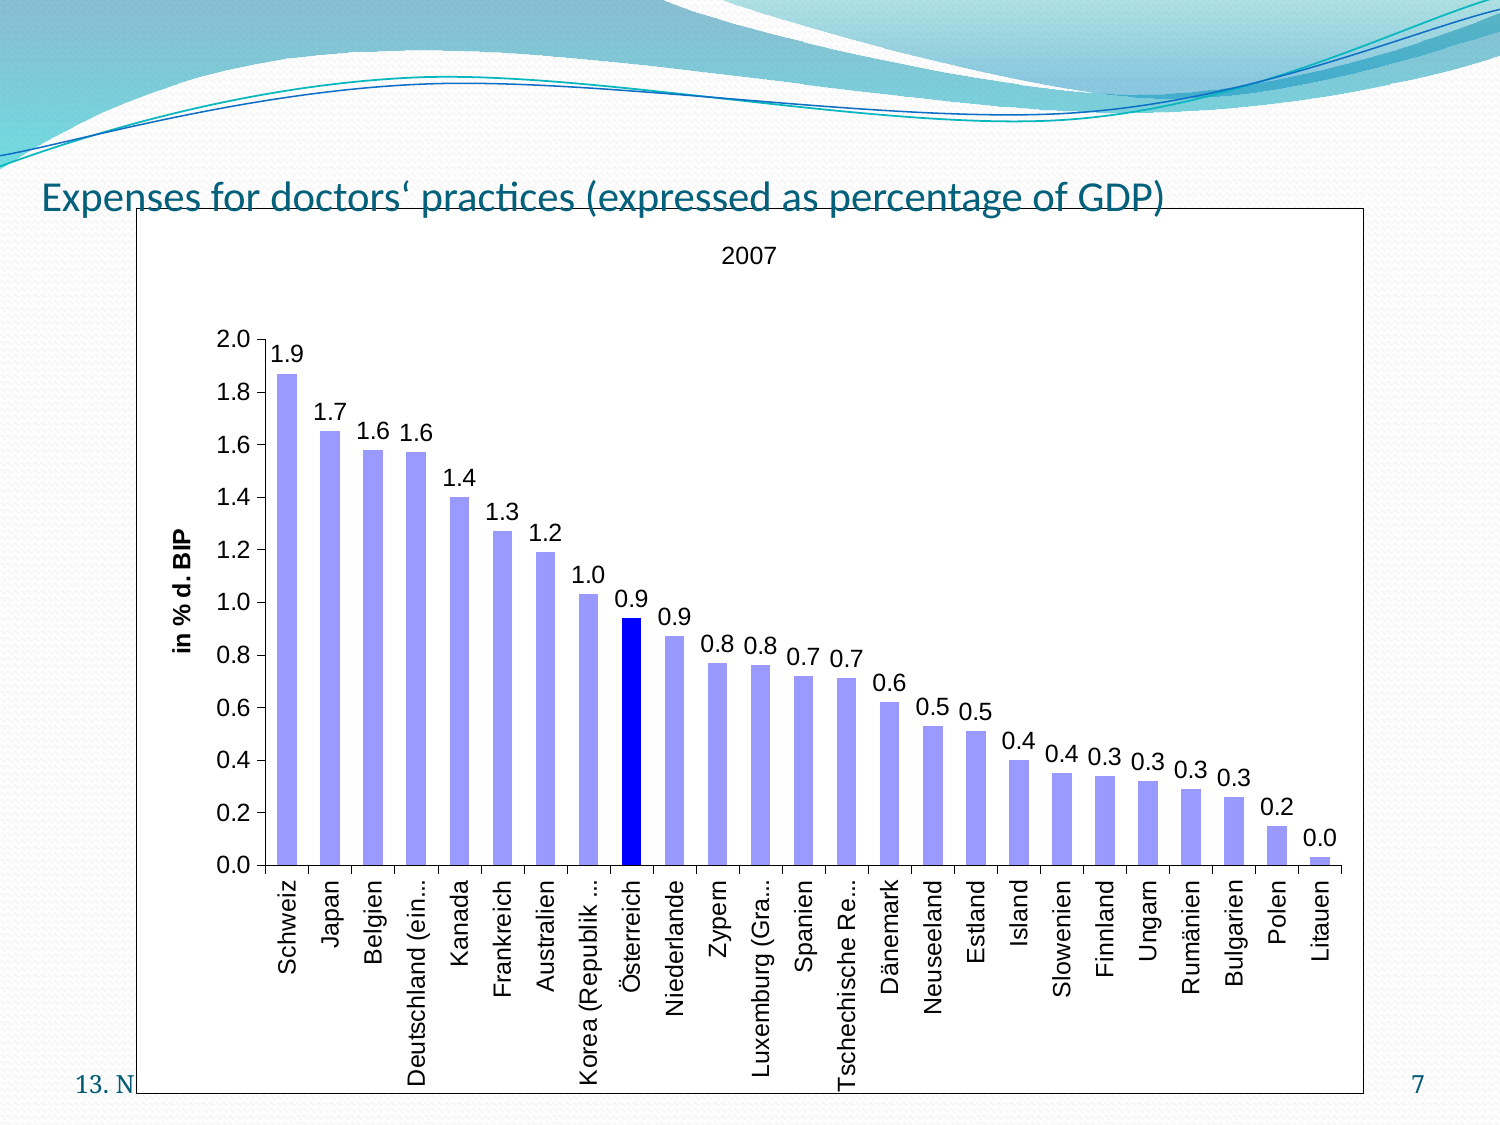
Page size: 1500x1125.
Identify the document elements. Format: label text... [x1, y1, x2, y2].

slide_number 7 [1364, 1042, 1425, 1103]
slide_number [75, 1042, 135, 1103]
chart [135, 207, 1365, 1095]
title Expenses for doctors‘ practices (expressed as percentage of GDP) [41, 54, 1392, 220]
